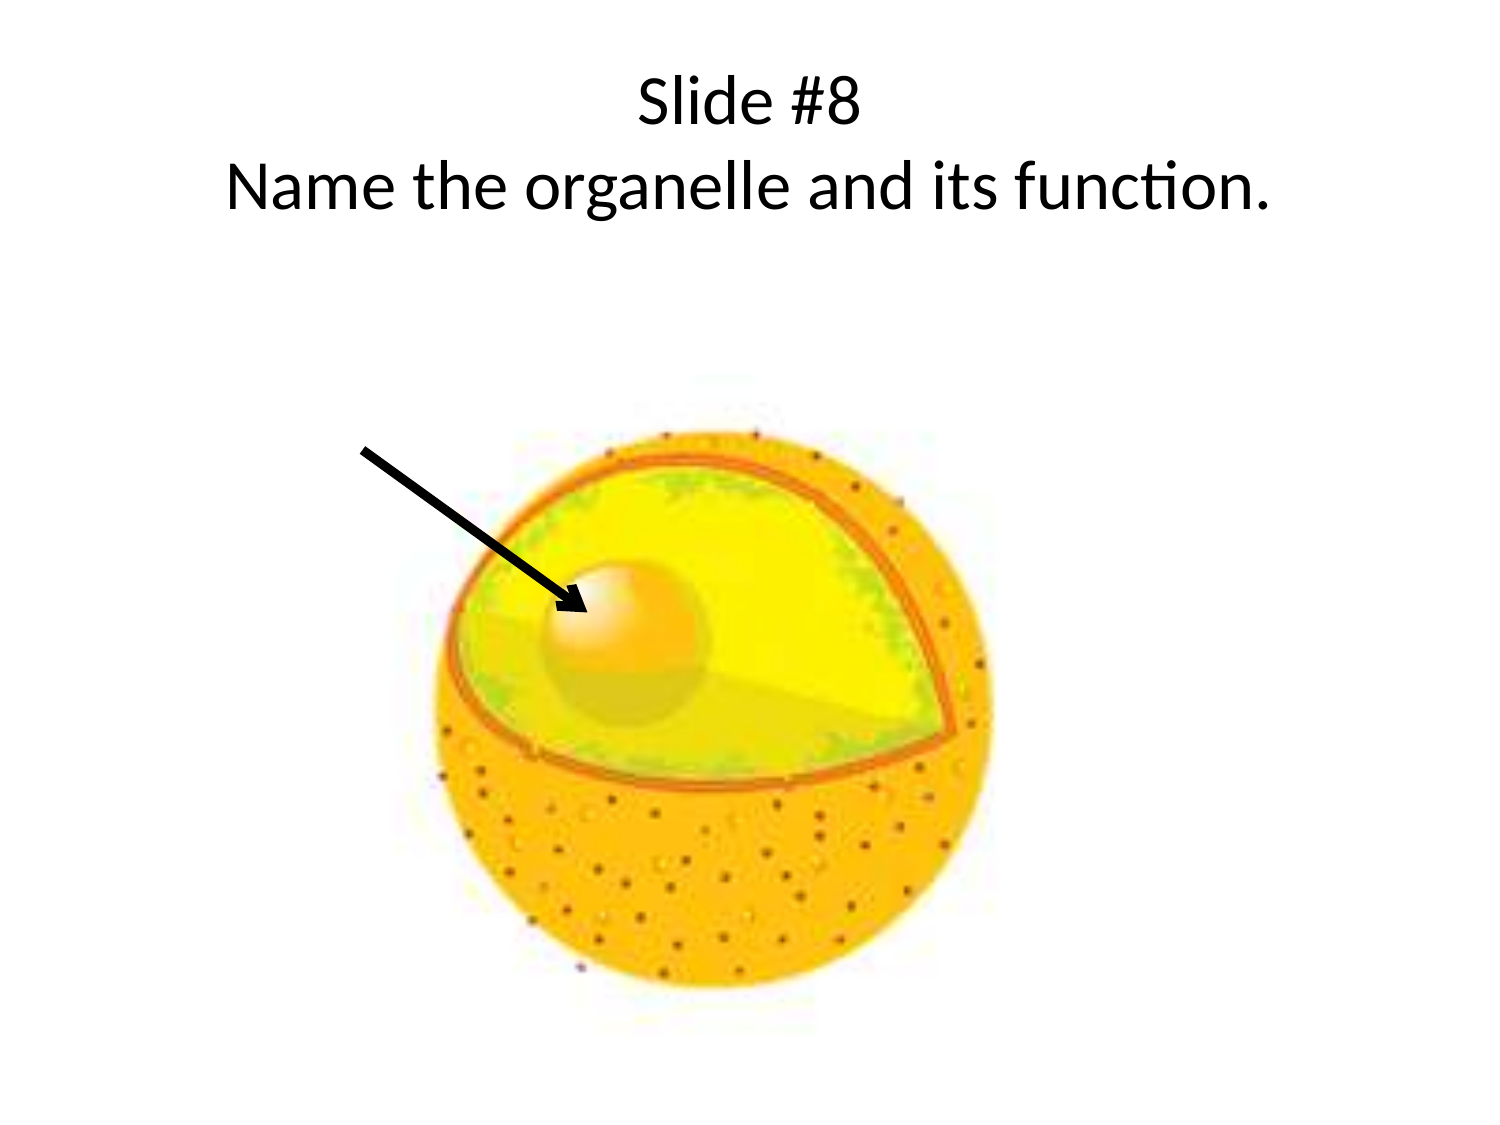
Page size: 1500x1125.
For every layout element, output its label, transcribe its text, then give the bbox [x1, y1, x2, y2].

title Slide #8 Name the organelle and its function. [75, 45, 1425, 233]
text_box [362, 449, 588, 613]
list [337, 374, 1101, 1101]
